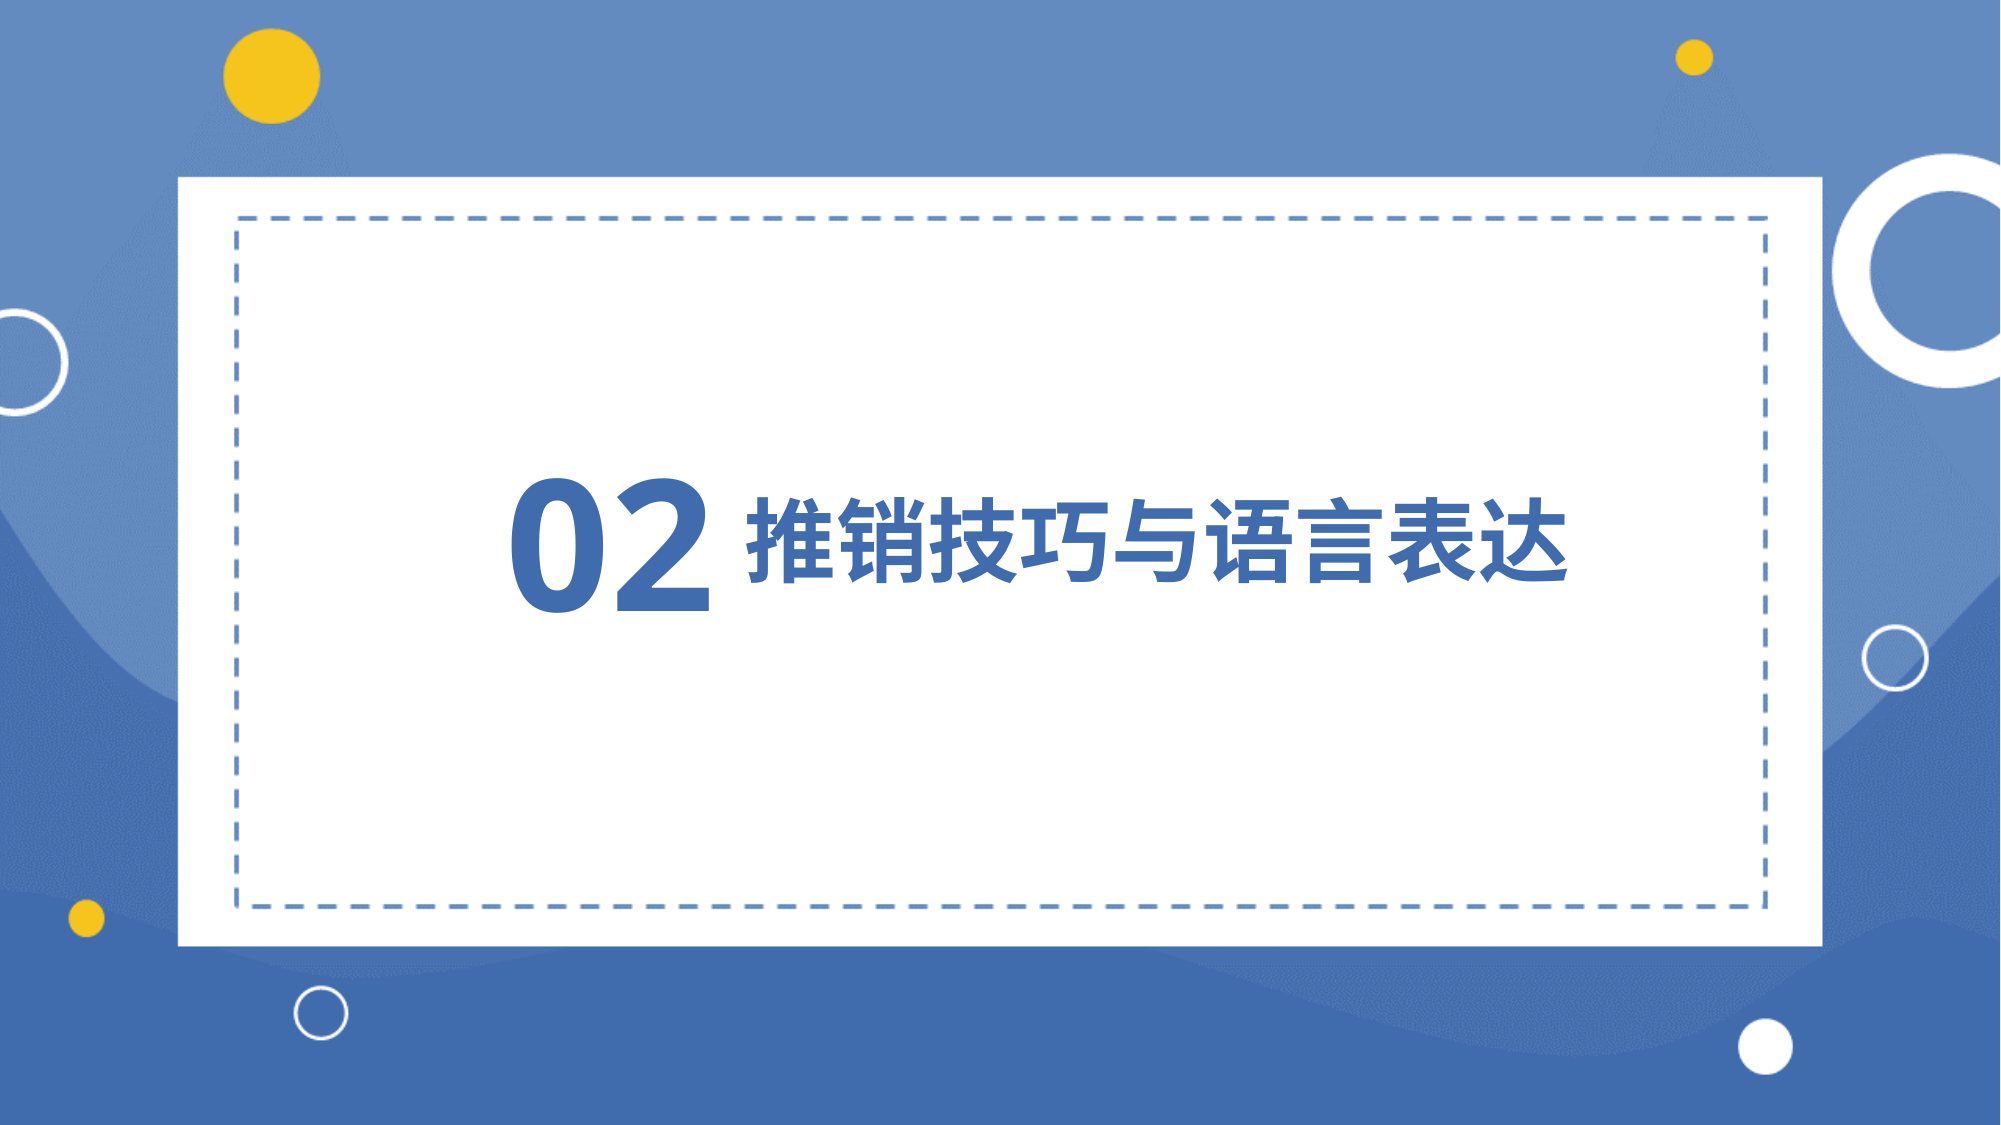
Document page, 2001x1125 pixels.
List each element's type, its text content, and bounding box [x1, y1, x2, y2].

picture [0, 0, 2001, 1125]
text_box 02 [490, 420, 730, 656]
text_box 推销技巧与语言表达 [730, 476, 1586, 602]
